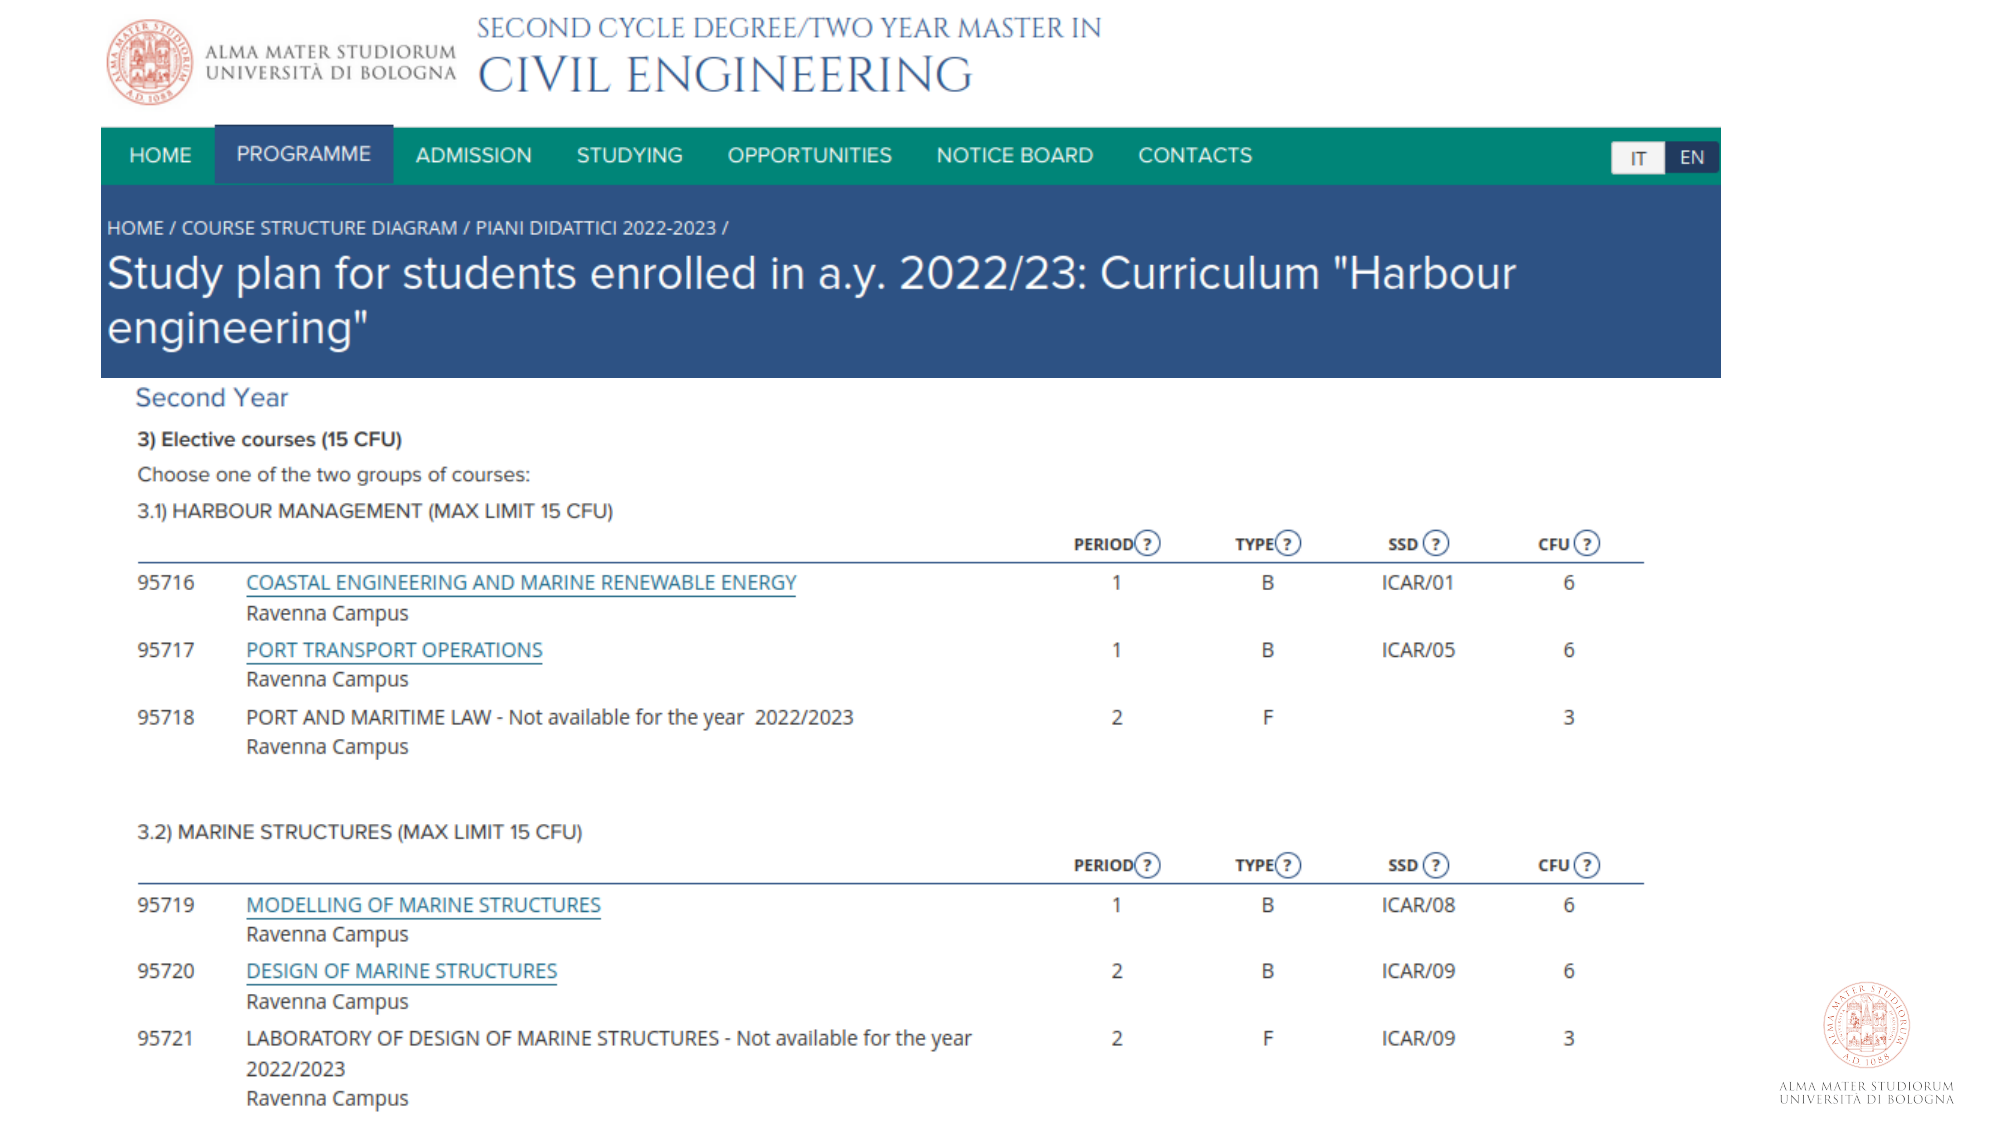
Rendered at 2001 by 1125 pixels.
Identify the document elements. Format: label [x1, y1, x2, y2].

picture [1752, 964, 1981, 1118]
picture [101, 0, 1776, 1123]
